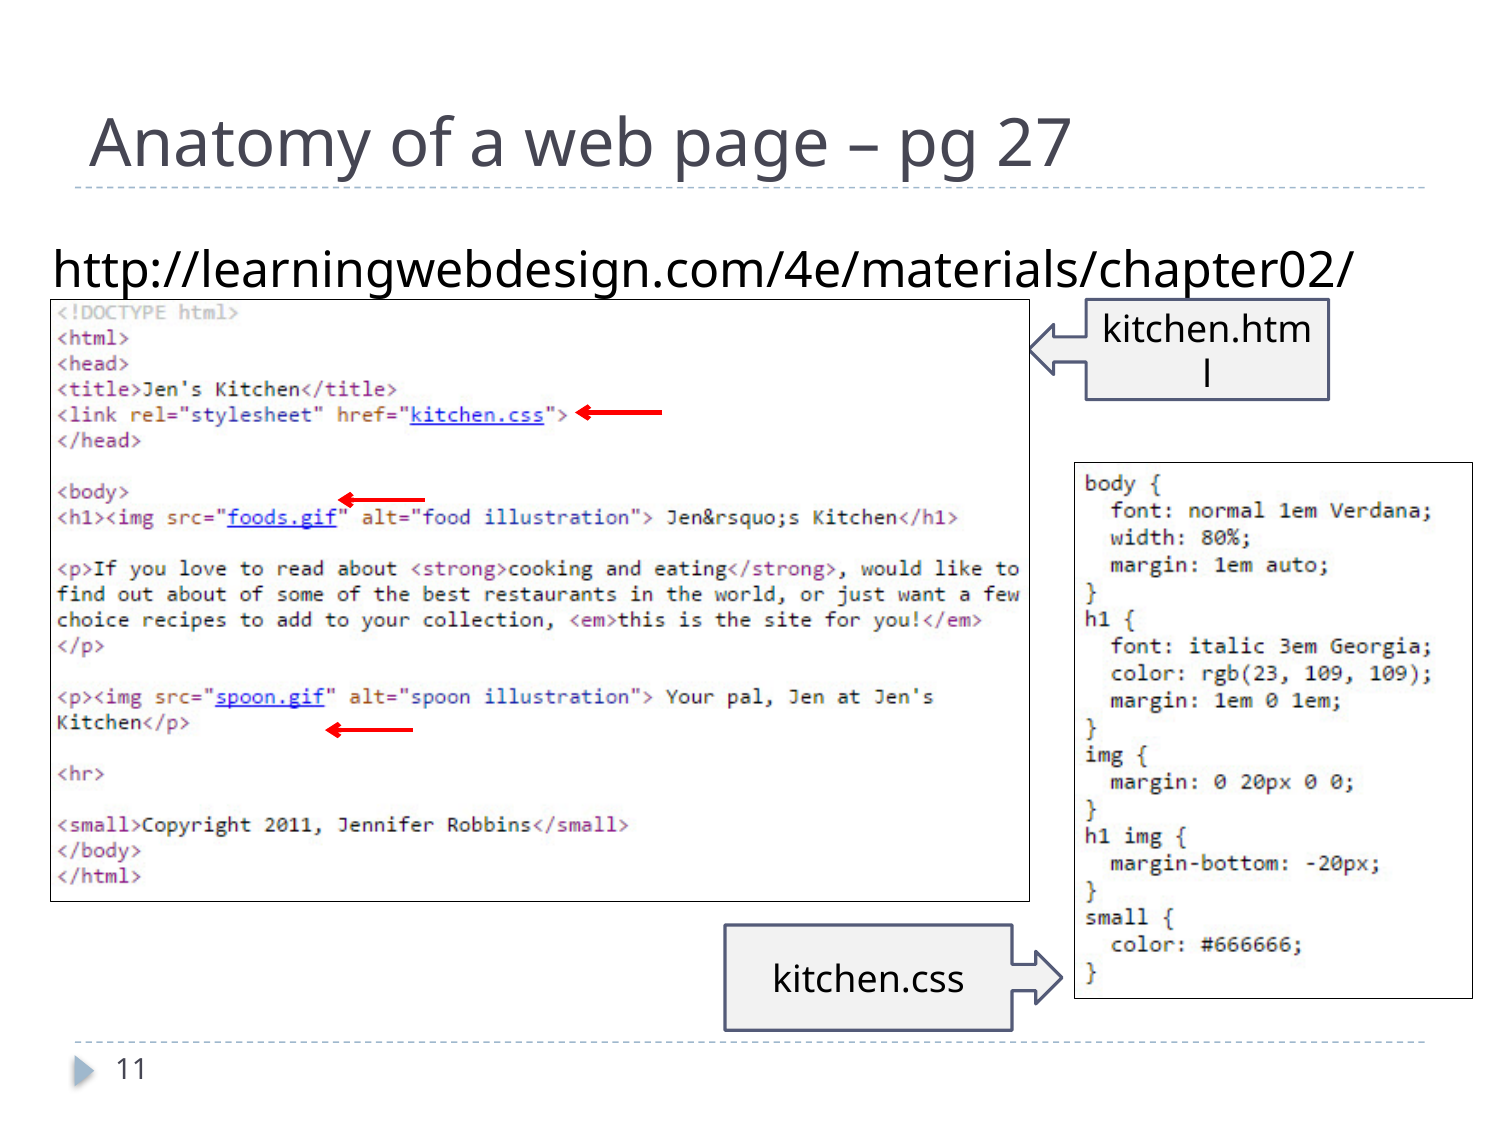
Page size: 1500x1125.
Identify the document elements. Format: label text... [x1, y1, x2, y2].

slide_number 11 [100, 1042, 426, 1103]
picture [49, 299, 1029, 902]
picture [1074, 462, 1472, 999]
title Anatomy of a web page – pg 27 [75, 24, 1425, 188]
list http://learningwebdesign.com/4e/materials/chapter02/kitchen.html [37, 200, 1463, 1010]
text_box kitchen.html [1034, 297, 1331, 402]
text_box kitchen.css [723, 923, 1064, 1032]
